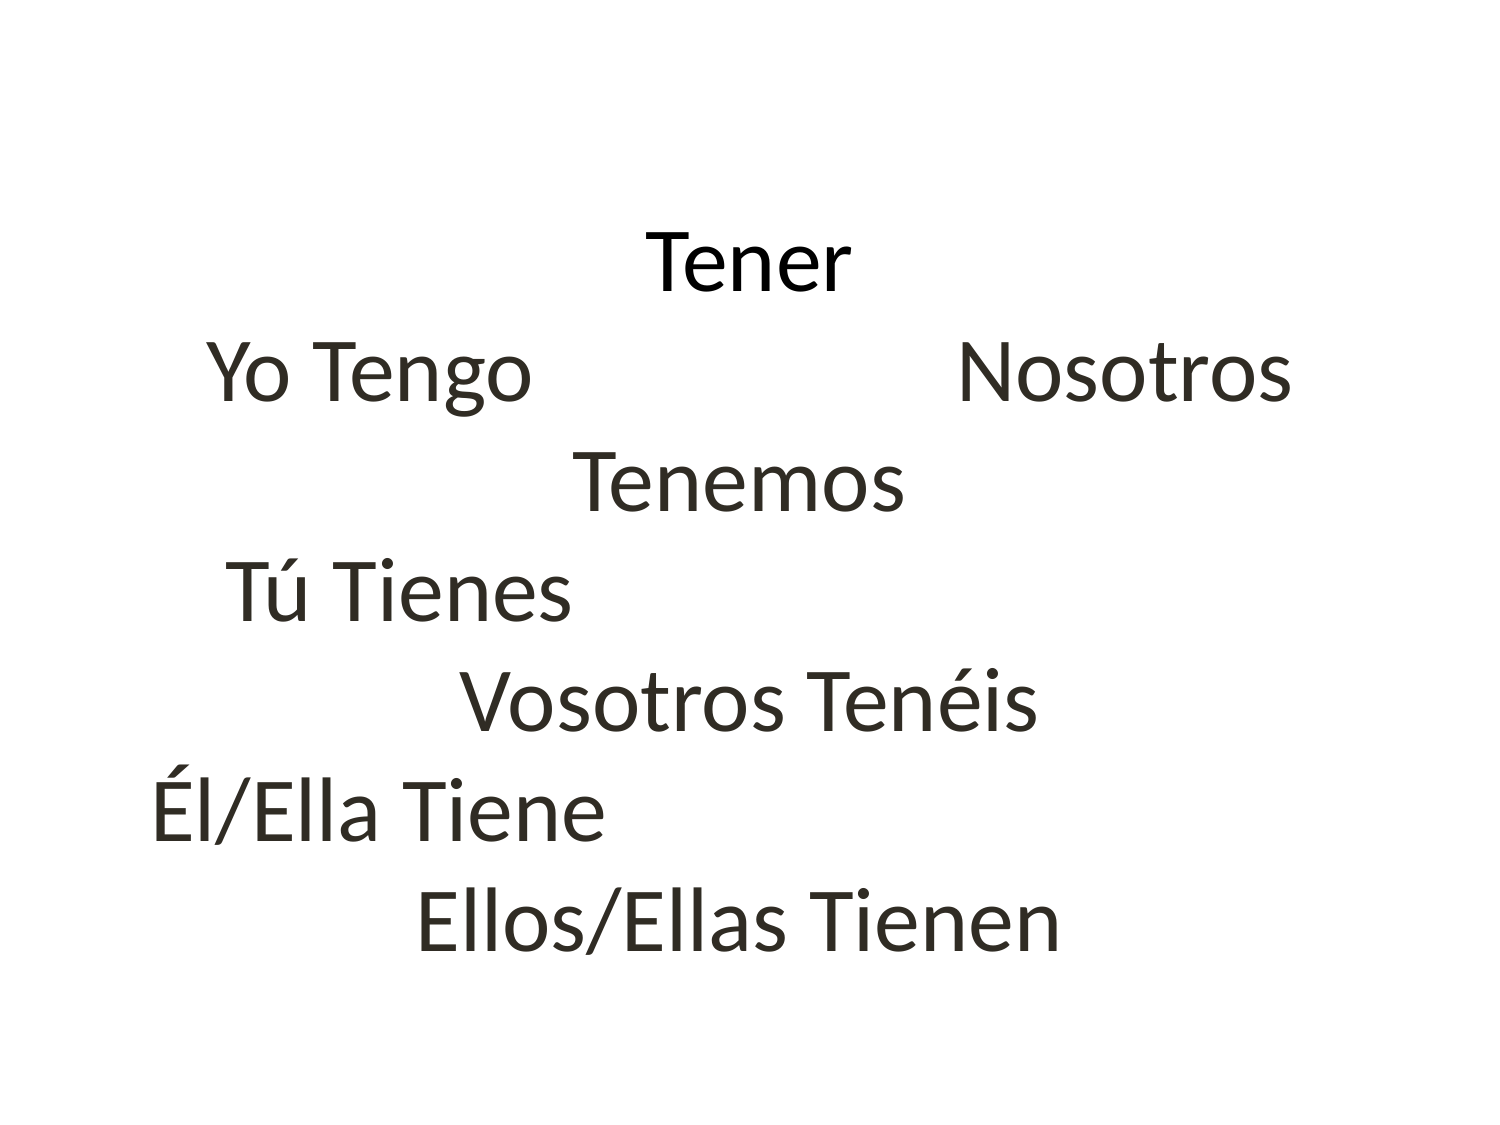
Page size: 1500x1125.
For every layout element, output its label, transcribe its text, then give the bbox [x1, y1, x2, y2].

title Tener Yo Tengo Nosotros Tenemos Tú Tienes Vosotros Tenéis Él/Ella Tiene Ellos/Ellas Tienen [75, 45, 1425, 1125]
